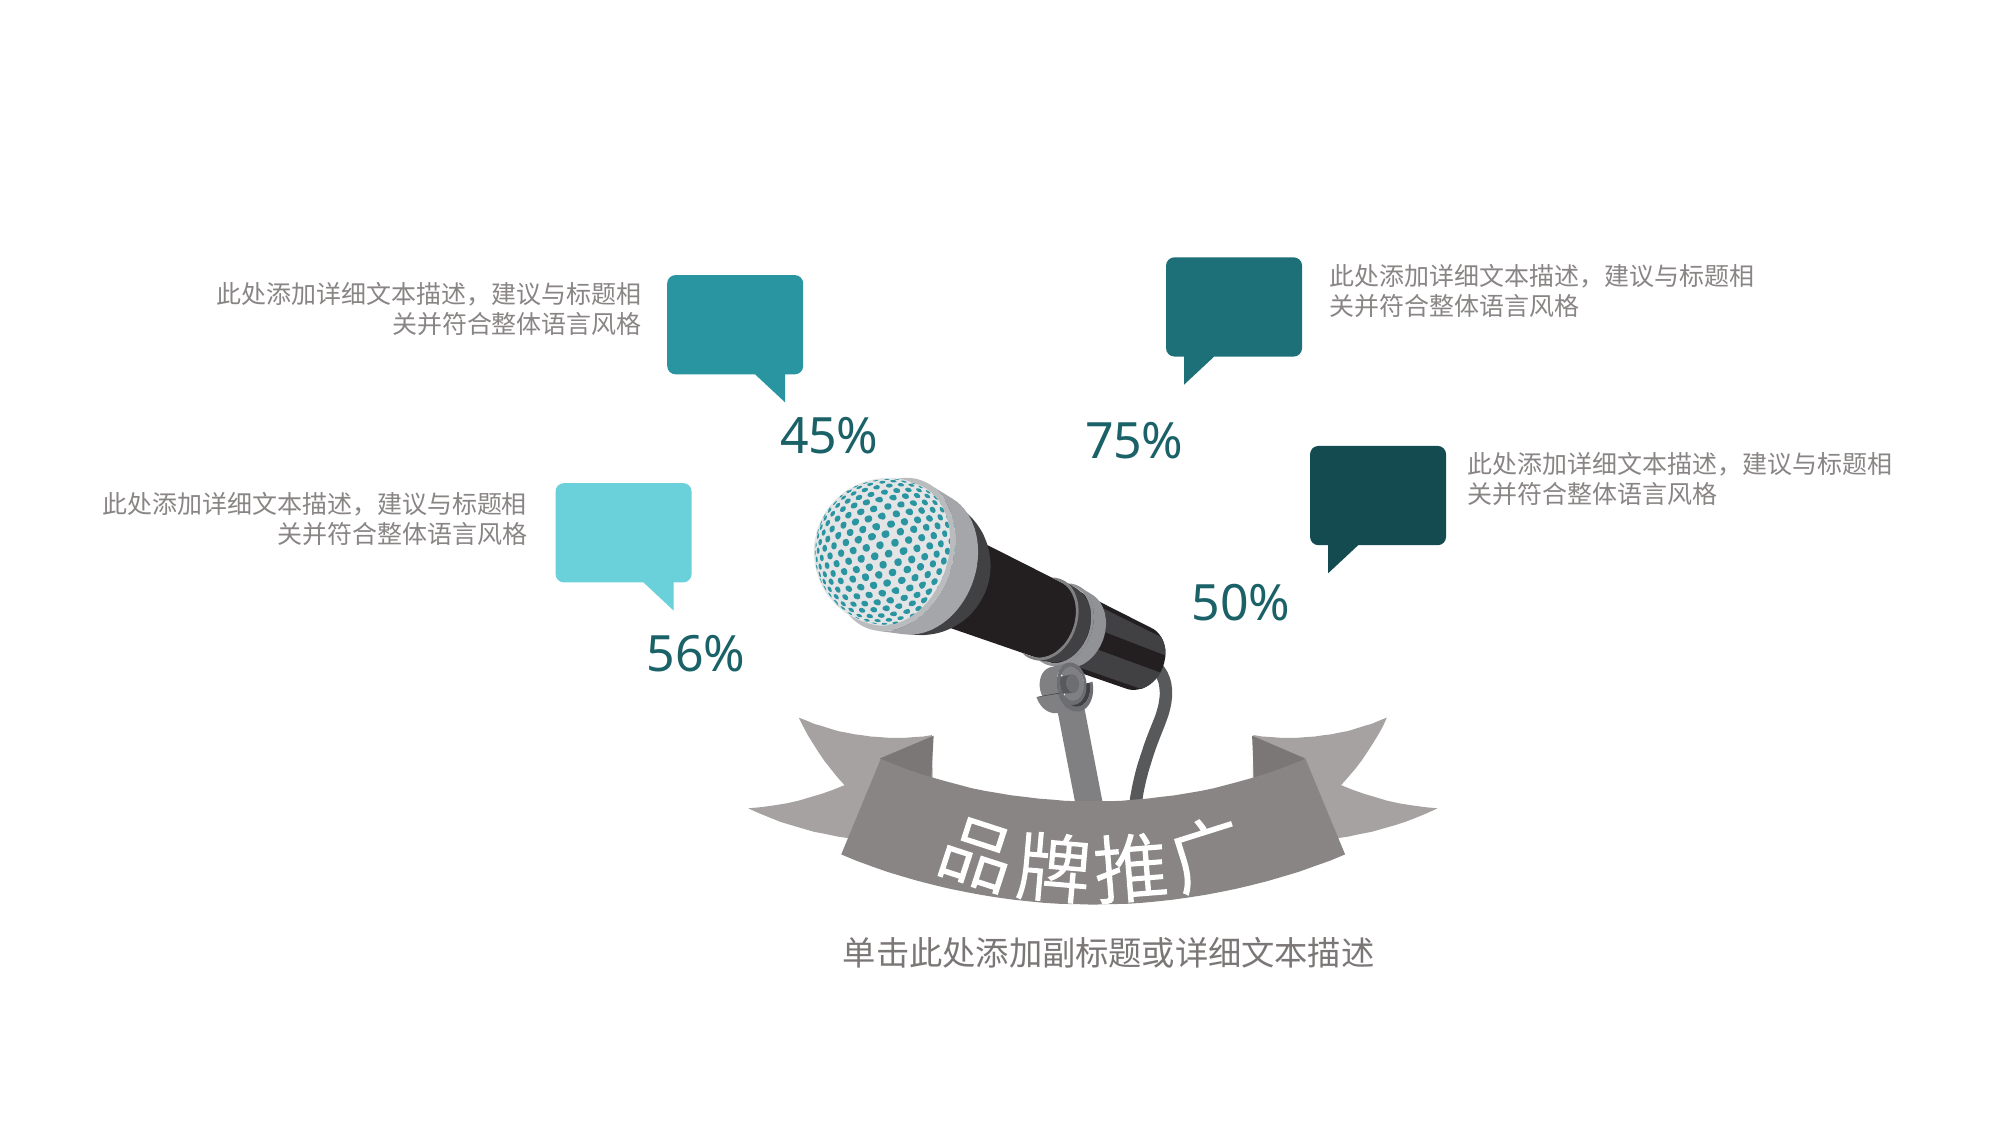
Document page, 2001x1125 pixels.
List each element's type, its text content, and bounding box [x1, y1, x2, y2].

text_box 此处添加详细文本描述，建议与标题相关并符合整体语言风格 [92, 488, 528, 584]
text_box 此处添加详细文本描述，建议与标题相关并符合整体语言风格 [207, 278, 555, 373]
text_box 此处添加详细文本描述，建议与标题相关并符合整体语言风格 [1467, 448, 1903, 544]
text_box 此处添加详细文本描述，建议与标题相关并符合整体语言风格 [1447, 260, 1764, 356]
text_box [555, 257, 1447, 981]
